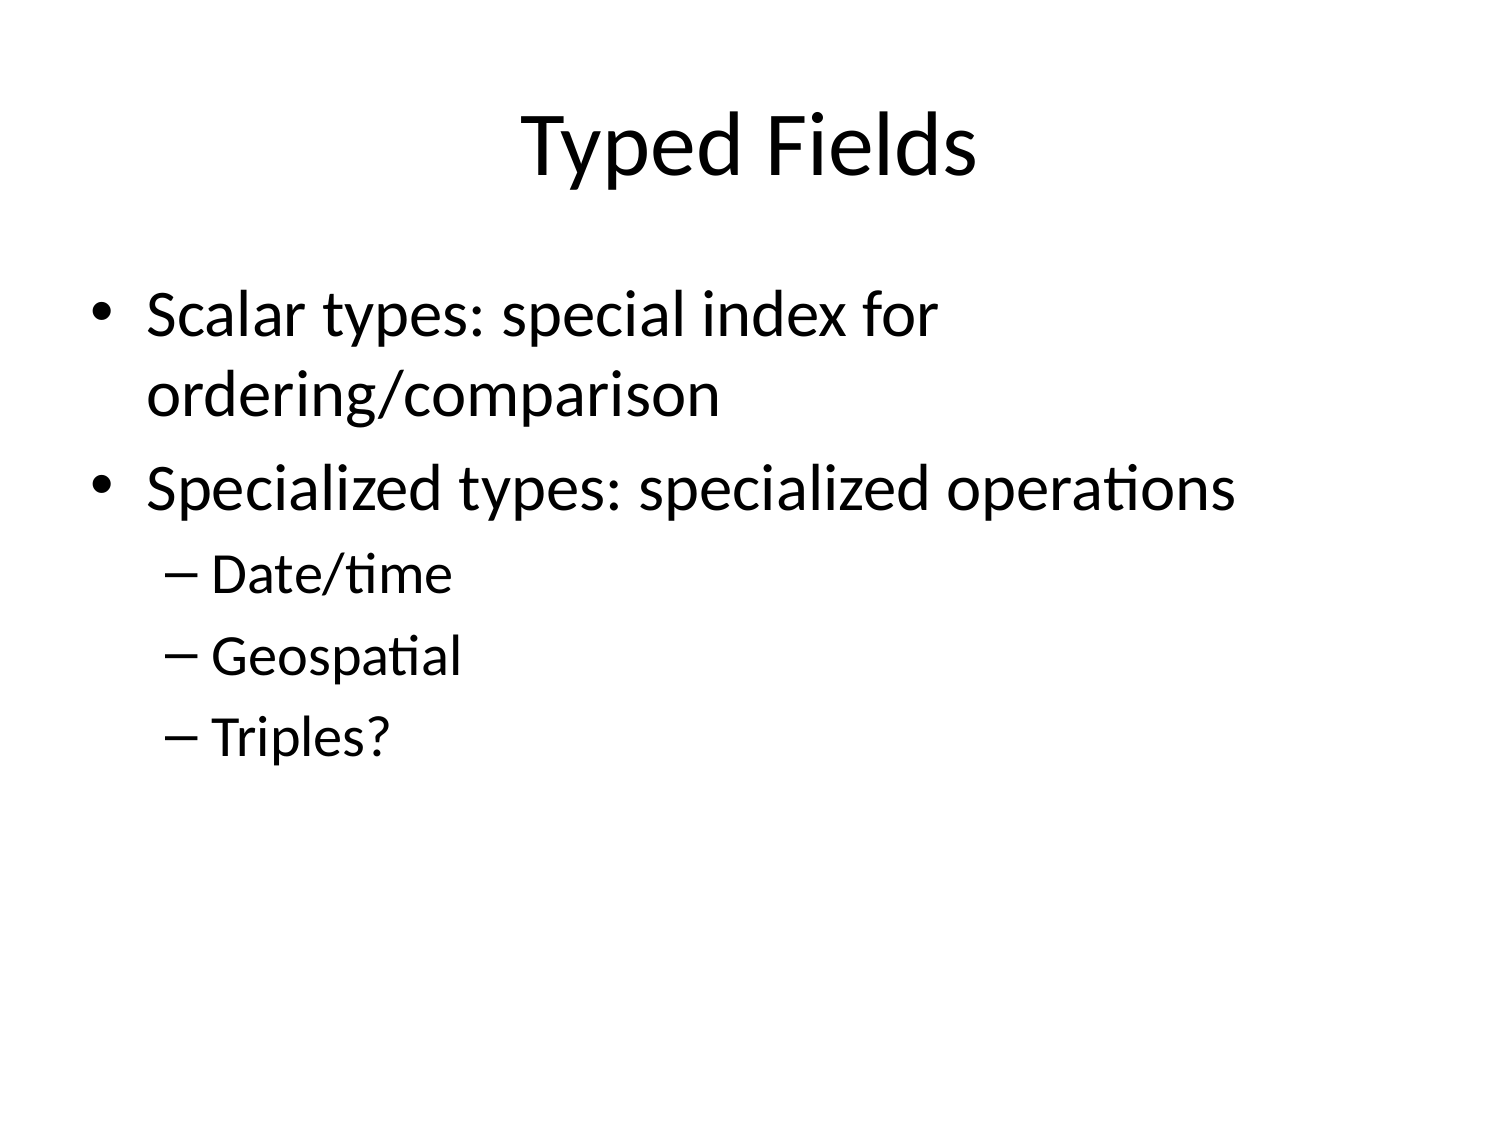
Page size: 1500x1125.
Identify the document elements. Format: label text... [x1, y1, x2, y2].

title Typed Fields [75, 45, 1425, 233]
list Scalar types: special index for ordering/comparison Specialized types: specialized operations Date/time Geospatial Triples? [75, 262, 1425, 1005]
